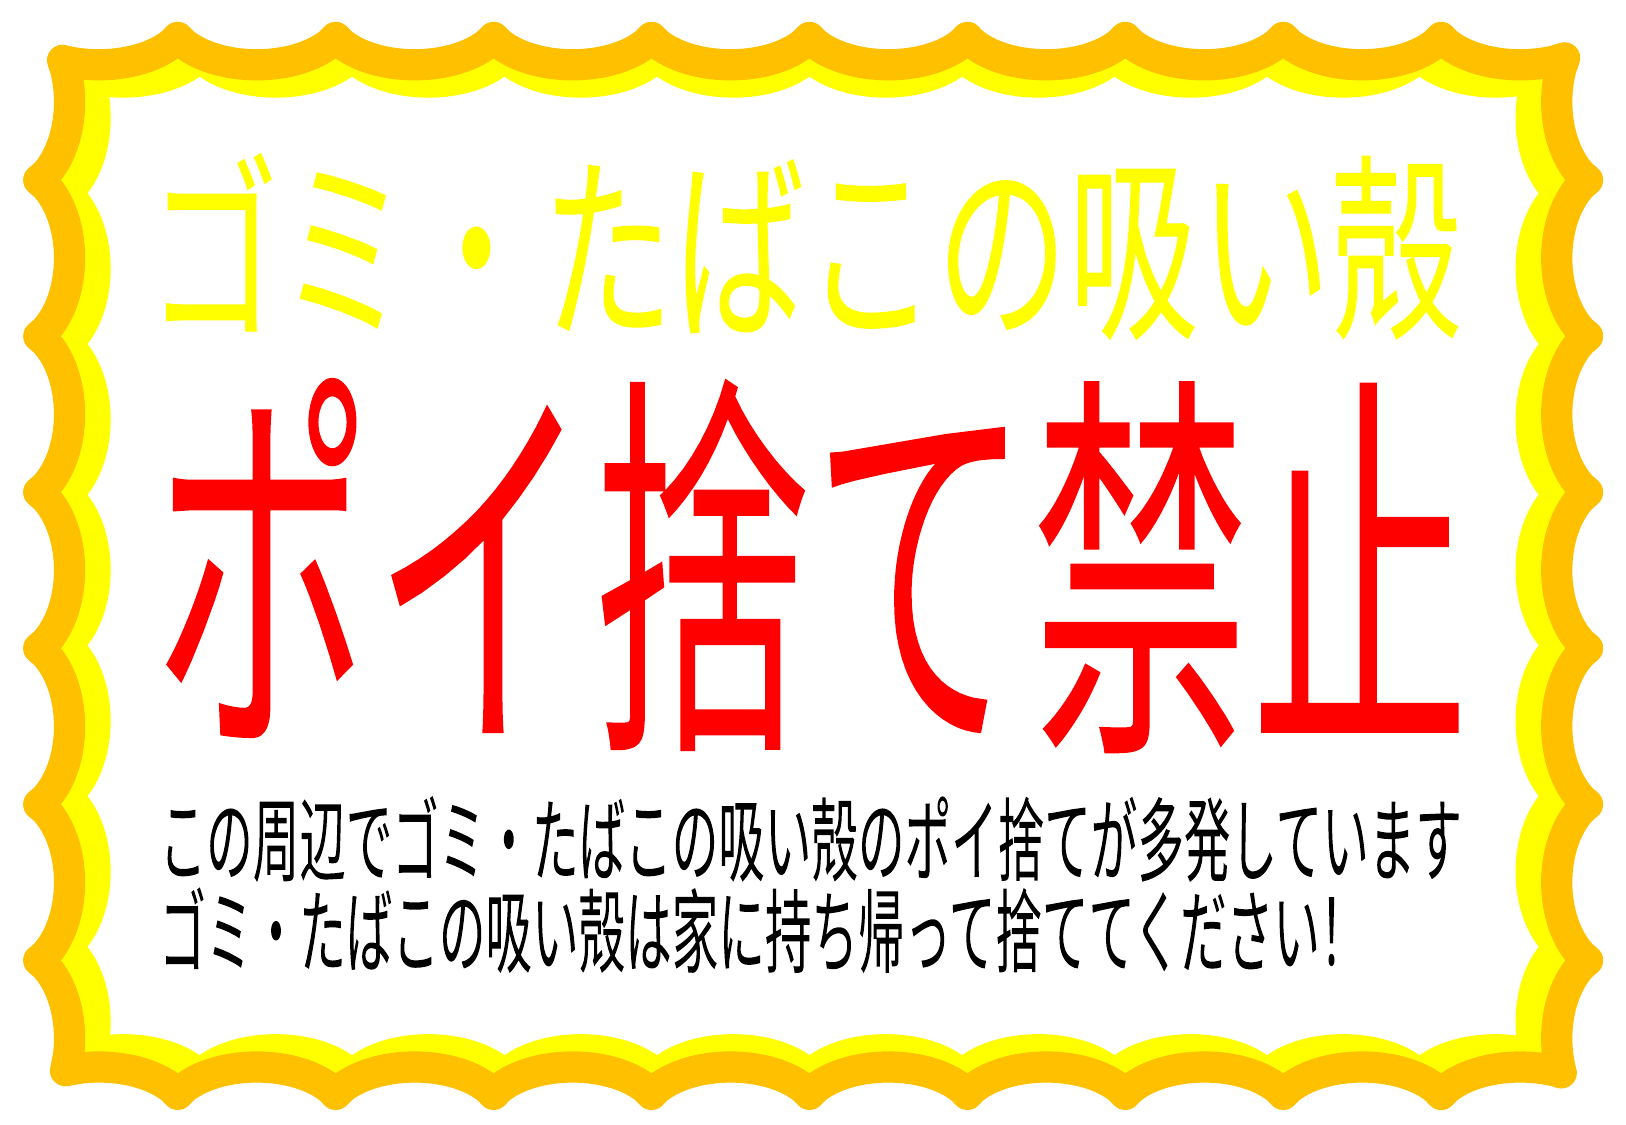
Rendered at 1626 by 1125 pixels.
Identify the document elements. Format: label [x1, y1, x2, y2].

text_box [36, 35, 1590, 1097]
